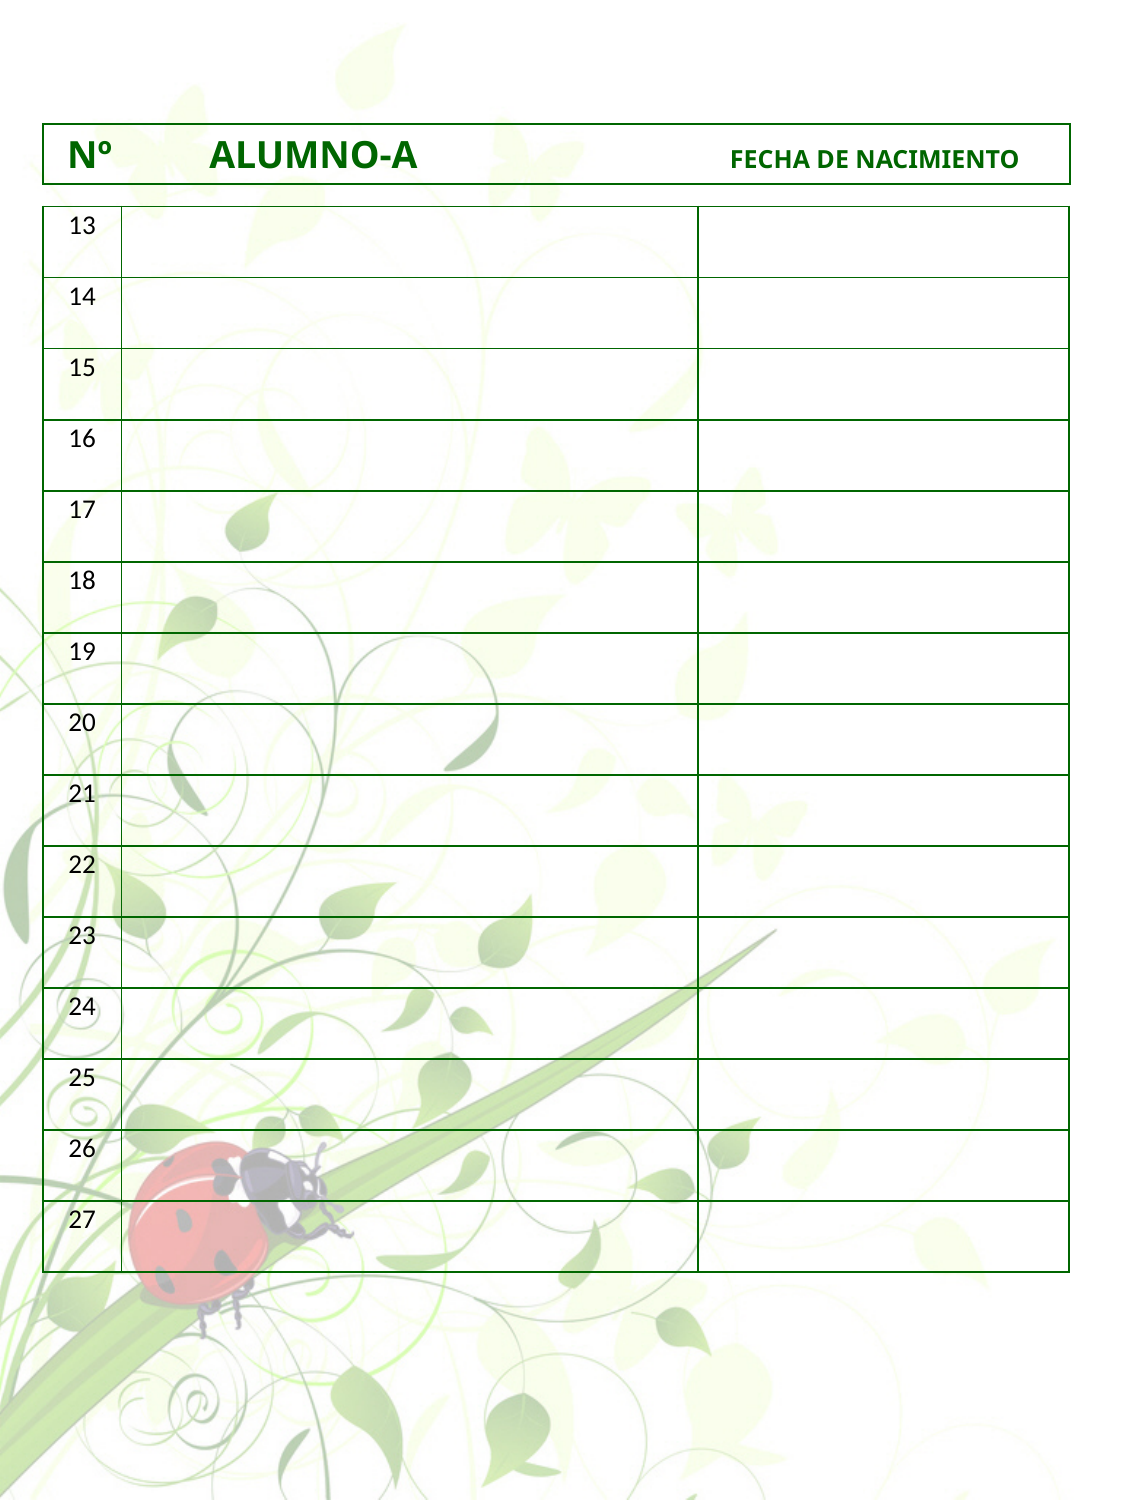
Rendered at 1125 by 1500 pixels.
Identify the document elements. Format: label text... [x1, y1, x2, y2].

table_cell [699, 421, 1068, 490]
table_cell [122, 421, 697, 490]
table_cell [122, 847, 697, 916]
table_cell [699, 989, 1068, 1058]
table_cell 25 [44, 1060, 121, 1129]
table_cell [699, 705, 1068, 774]
table_cell [699, 492, 1068, 561]
table_cell 16 [44, 421, 121, 490]
table_cell [122, 776, 697, 845]
table_cell [699, 634, 1068, 703]
table_header [122, 207, 697, 277]
table_cell [122, 278, 697, 348]
table_cell [699, 918, 1068, 987]
table_cell [122, 634, 697, 703]
table_cell 21 [44, 776, 121, 845]
table_cell [122, 1060, 697, 1129]
table_cell [699, 278, 1068, 348]
table_cell [122, 563, 697, 632]
table_cell 15 [44, 349, 121, 419]
table_cell 17 [44, 492, 121, 561]
table_cell [699, 847, 1068, 916]
table_cell 27 [44, 1202, 121, 1271]
table_cell [699, 349, 1068, 419]
table_cell [122, 1202, 697, 1271]
table_cell 14 [44, 278, 121, 348]
table_cell [122, 705, 697, 774]
table_cell [122, 492, 697, 561]
table_cell 24 [44, 989, 121, 1058]
table_cell 23 [44, 918, 121, 987]
table_cell [699, 1060, 1068, 1129]
table_cell [122, 349, 697, 419]
table_cell [122, 989, 697, 1058]
table_header [699, 207, 1068, 277]
table_cell [122, 1131, 697, 1200]
table_cell [699, 563, 1068, 632]
table_cell 18 [44, 563, 121, 632]
table_cell [699, 1202, 1068, 1271]
table_cell [122, 918, 697, 987]
text_box Nº ALUMNO-A FECHA DE NACIMIENTO [42, 123, 1071, 184]
table_cell 20 [44, 705, 121, 774]
table_header 13 [44, 207, 121, 277]
table_cell 22 [44, 847, 121, 916]
table_cell [699, 776, 1068, 845]
table_cell 19 [44, 634, 121, 703]
table_cell [699, 1131, 1068, 1200]
picture [0, 0, 1125, 1500]
table_cell 26 [44, 1131, 121, 1200]
